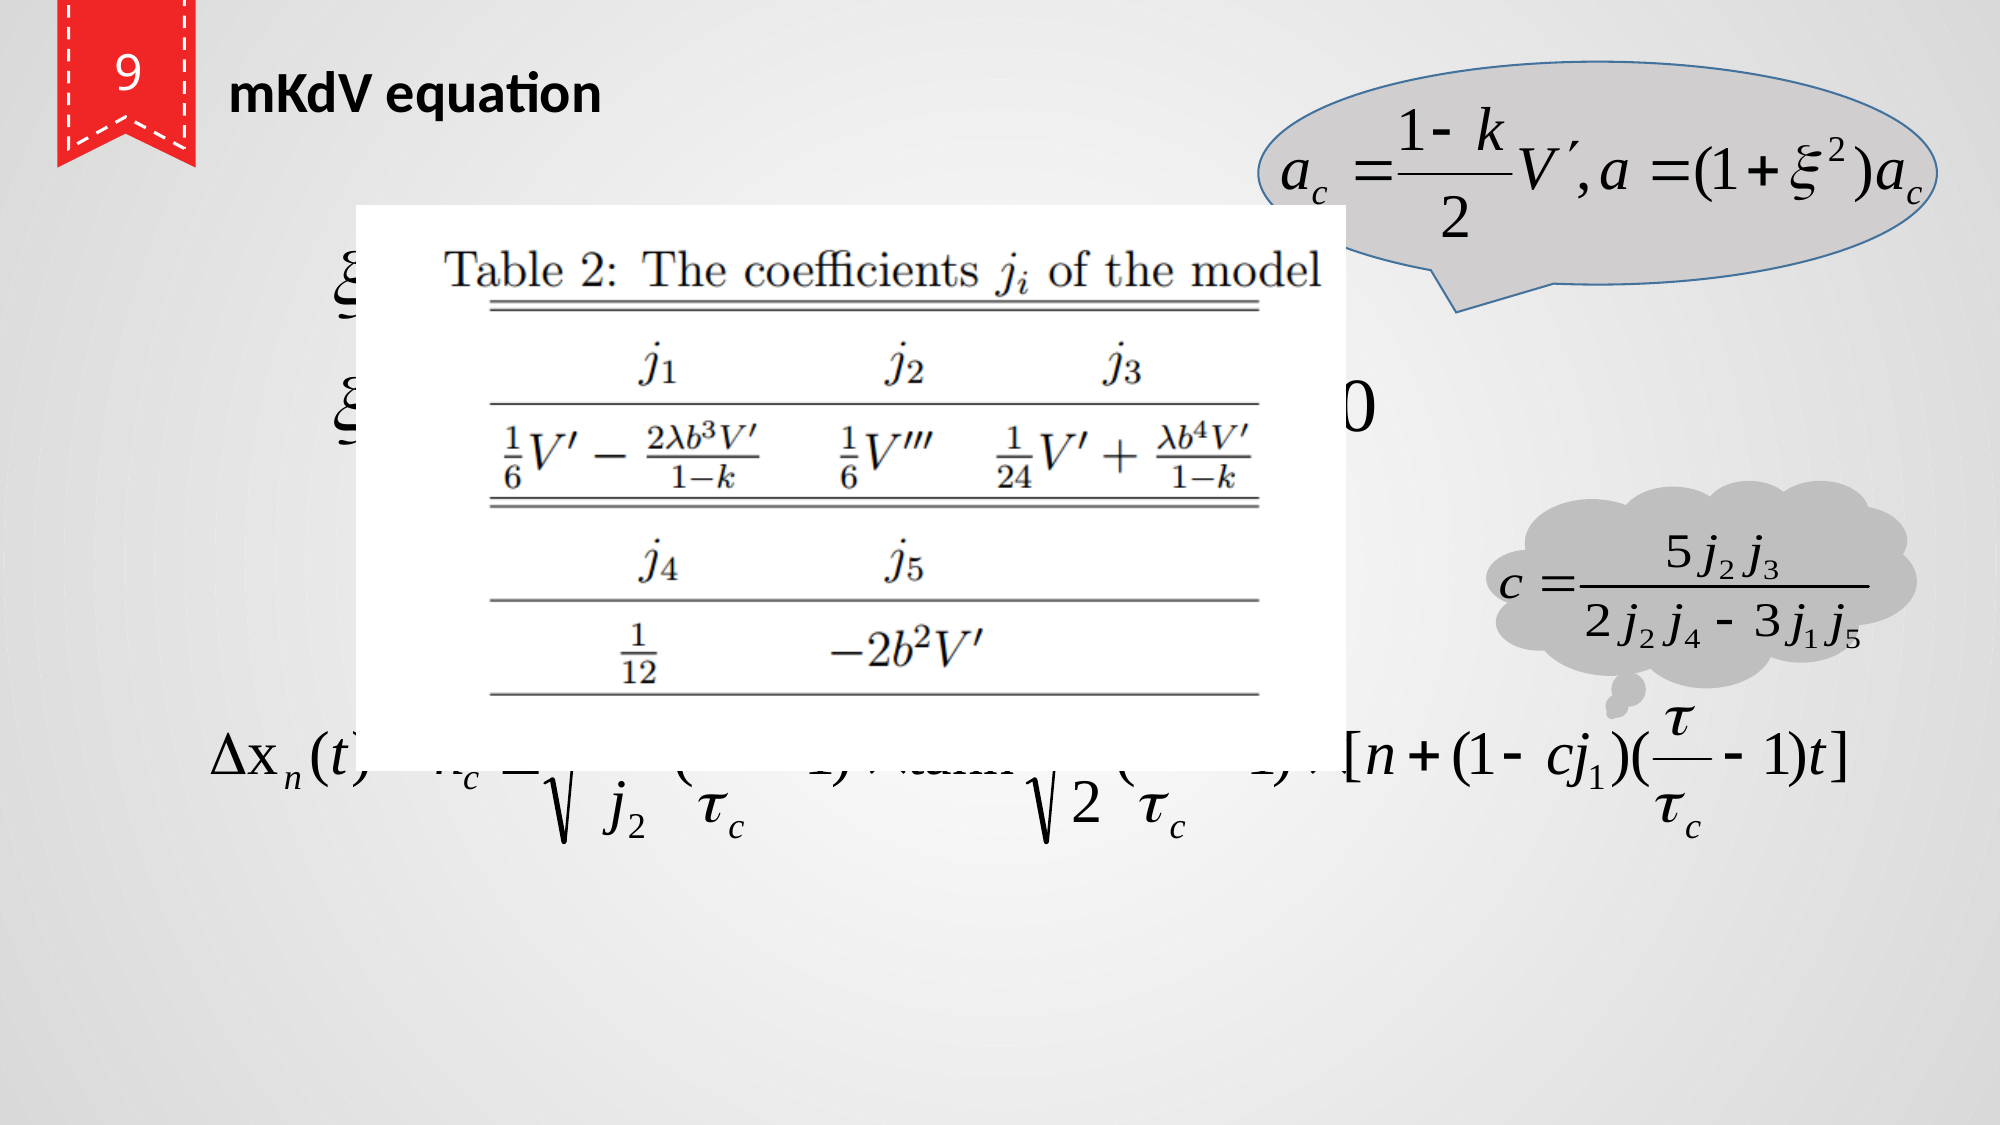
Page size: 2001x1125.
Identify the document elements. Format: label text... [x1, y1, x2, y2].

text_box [1346, 222, 1389, 465]
picture [356, 205, 1346, 771]
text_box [320, 222, 356, 465]
text_box [1485, 564, 1490, 592]
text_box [56, 0, 196, 168]
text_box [1490, 521, 1879, 659]
text_box [1933, 153, 1938, 193]
text_box [1389, 252, 1841, 314]
text_box [1367, 60, 1828, 90]
text_box [1257, 141, 1271, 205]
text_box mKdV equation [214, 47, 1266, 202]
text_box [1271, 90, 1933, 252]
text_box [1532, 479, 1918, 623]
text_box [200, 660, 1857, 858]
